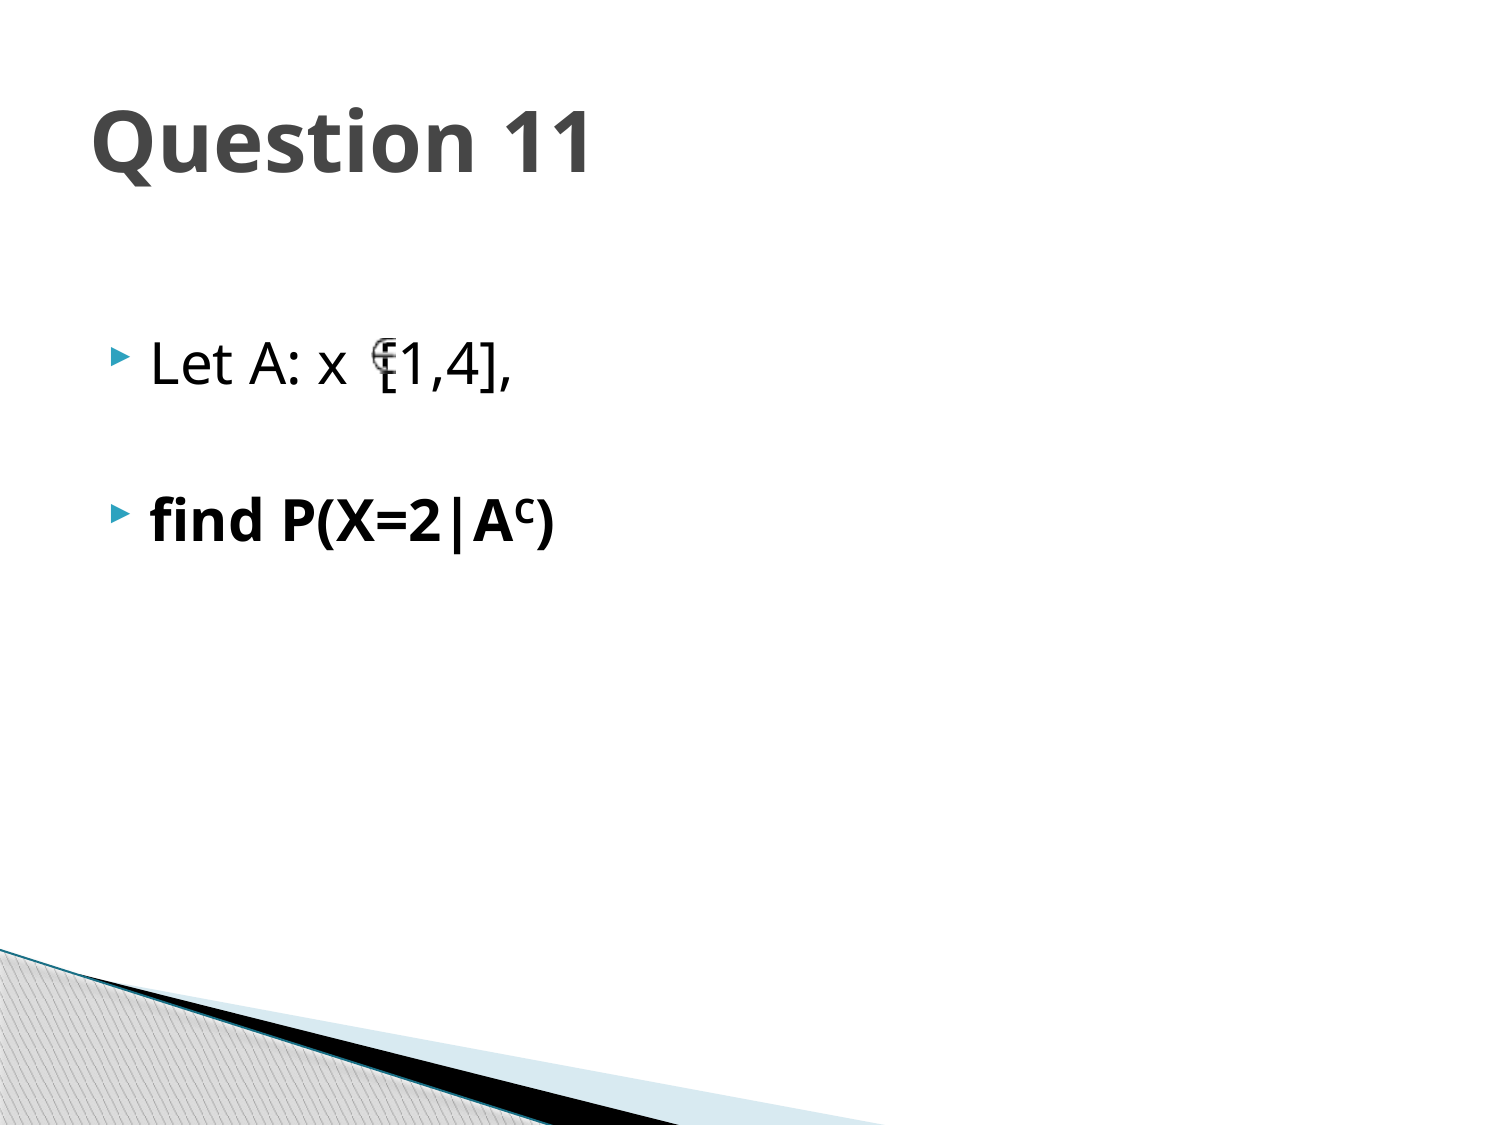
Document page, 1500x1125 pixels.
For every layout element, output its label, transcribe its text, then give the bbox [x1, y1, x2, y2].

title Question 11 [75, 45, 1425, 233]
picture [371, 337, 396, 374]
list Let A: x [1,4], find P(X=2|AC) [75, 243, 1425, 986]
